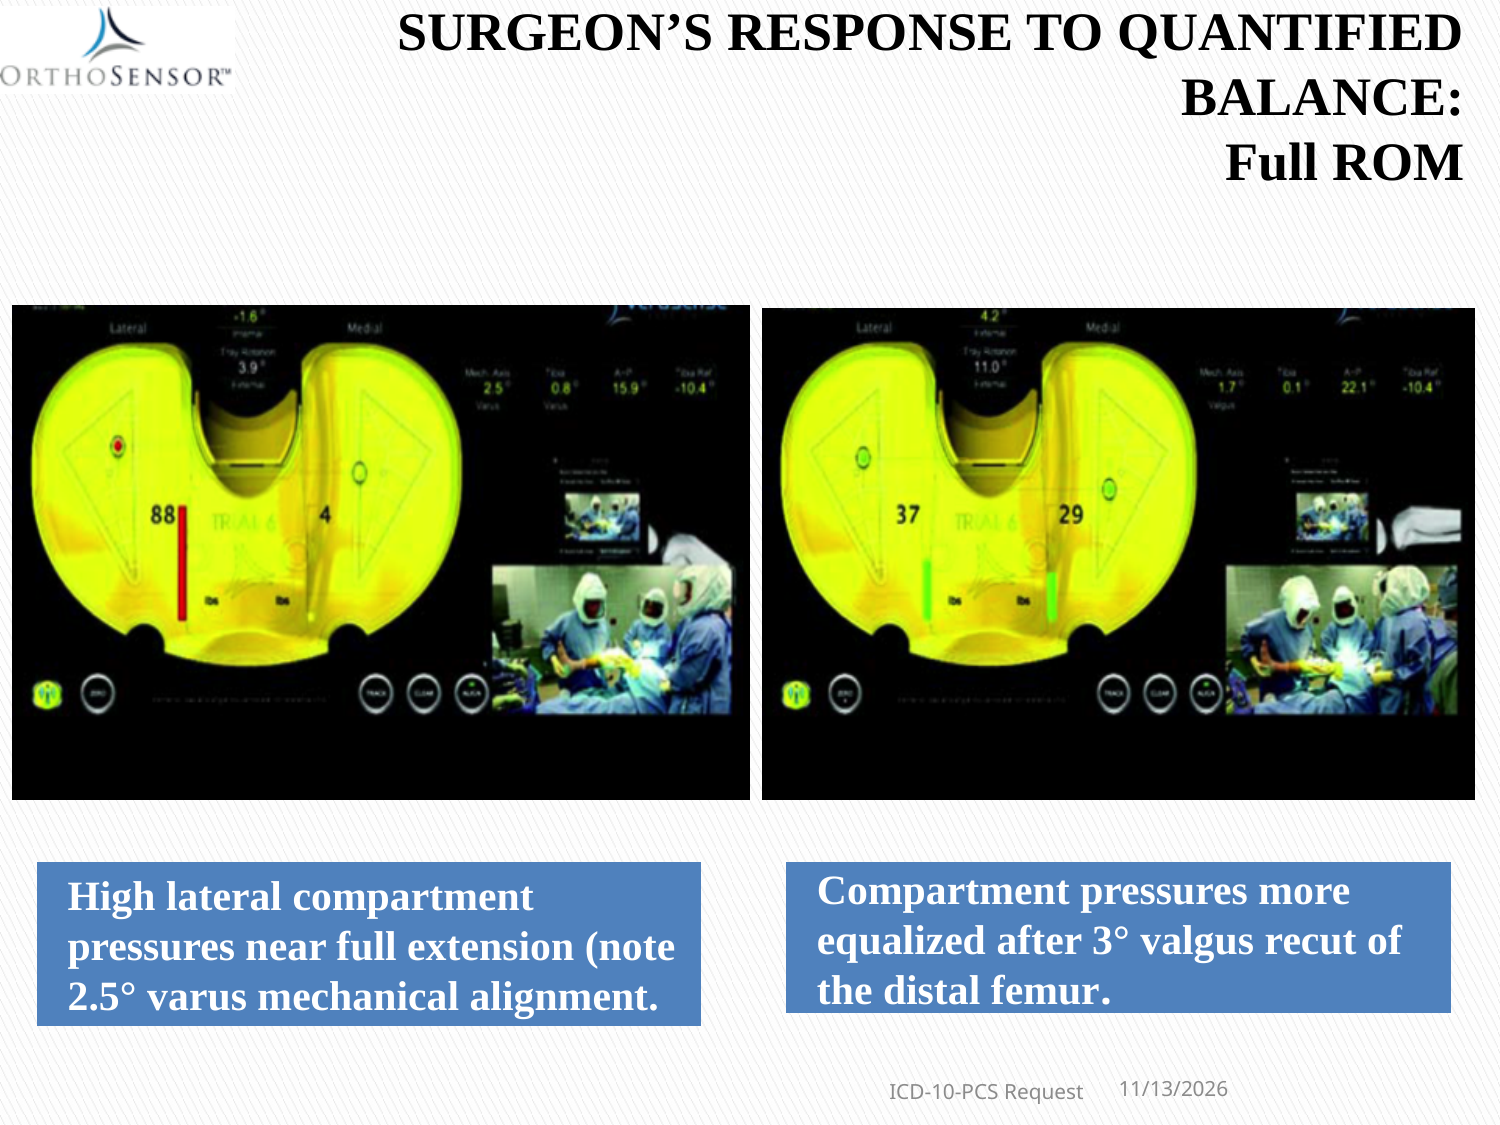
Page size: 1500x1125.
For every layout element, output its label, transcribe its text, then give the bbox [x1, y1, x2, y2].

text_box SURGEON’S RESPONSE TO QUANTIFIED BALANCE: Full ROM [249, 62, 1480, 126]
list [12, 305, 751, 801]
list High lateral compartment pressures near full extension (note 2.5° varus mechanical alignment. [37, 862, 701, 1026]
list Compartment pressures more equalized after 3° valgus recut of the distal femur. [786, 862, 1451, 1013]
footer ICD-10-PCS Request [718, 1051, 1105, 1112]
picture [0, 6, 236, 95]
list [762, 308, 1476, 801]
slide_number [1105, 1051, 1419, 1112]
